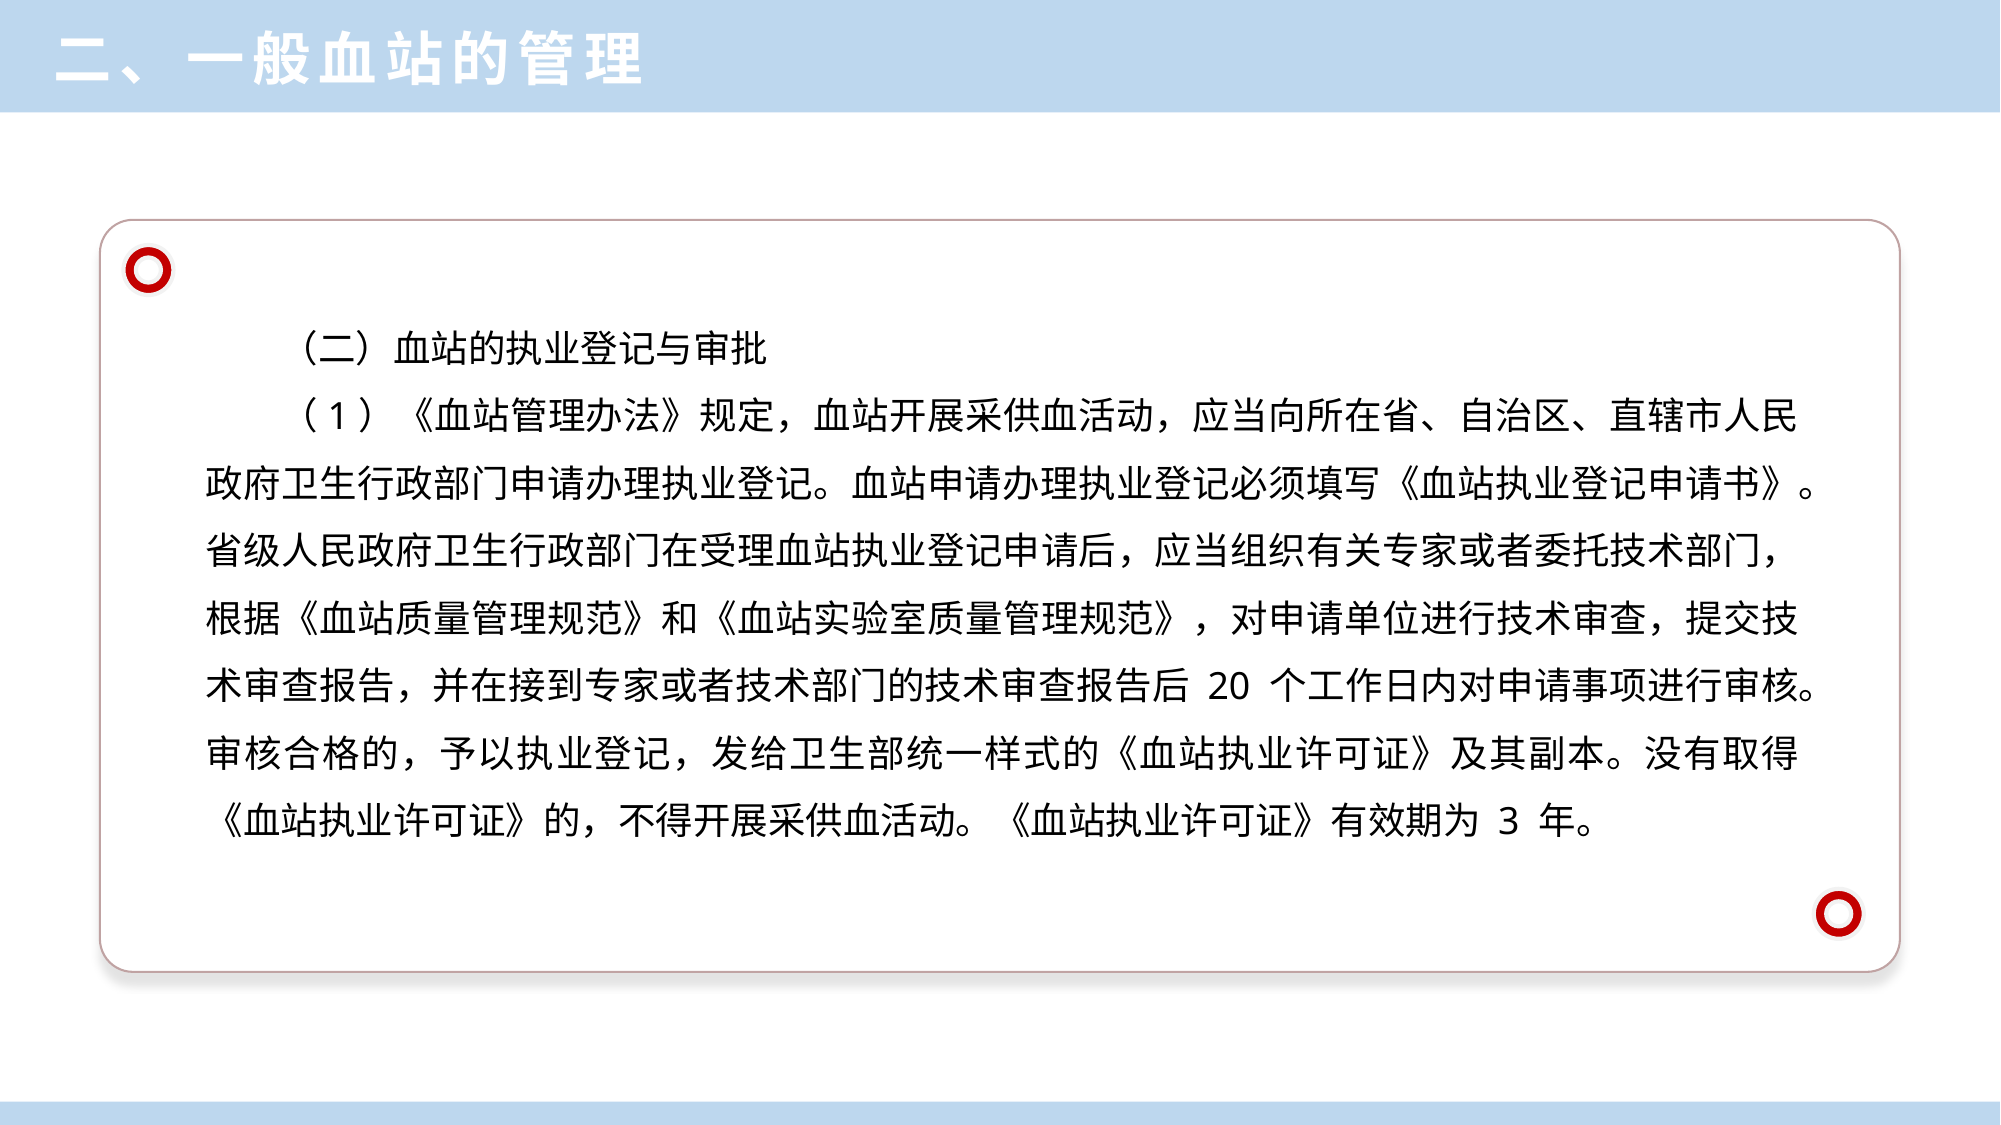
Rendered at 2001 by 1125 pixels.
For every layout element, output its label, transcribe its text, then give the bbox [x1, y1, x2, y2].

text_box 二、一般血站的管理 [41, 16, 655, 98]
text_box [99, 219, 1900, 972]
